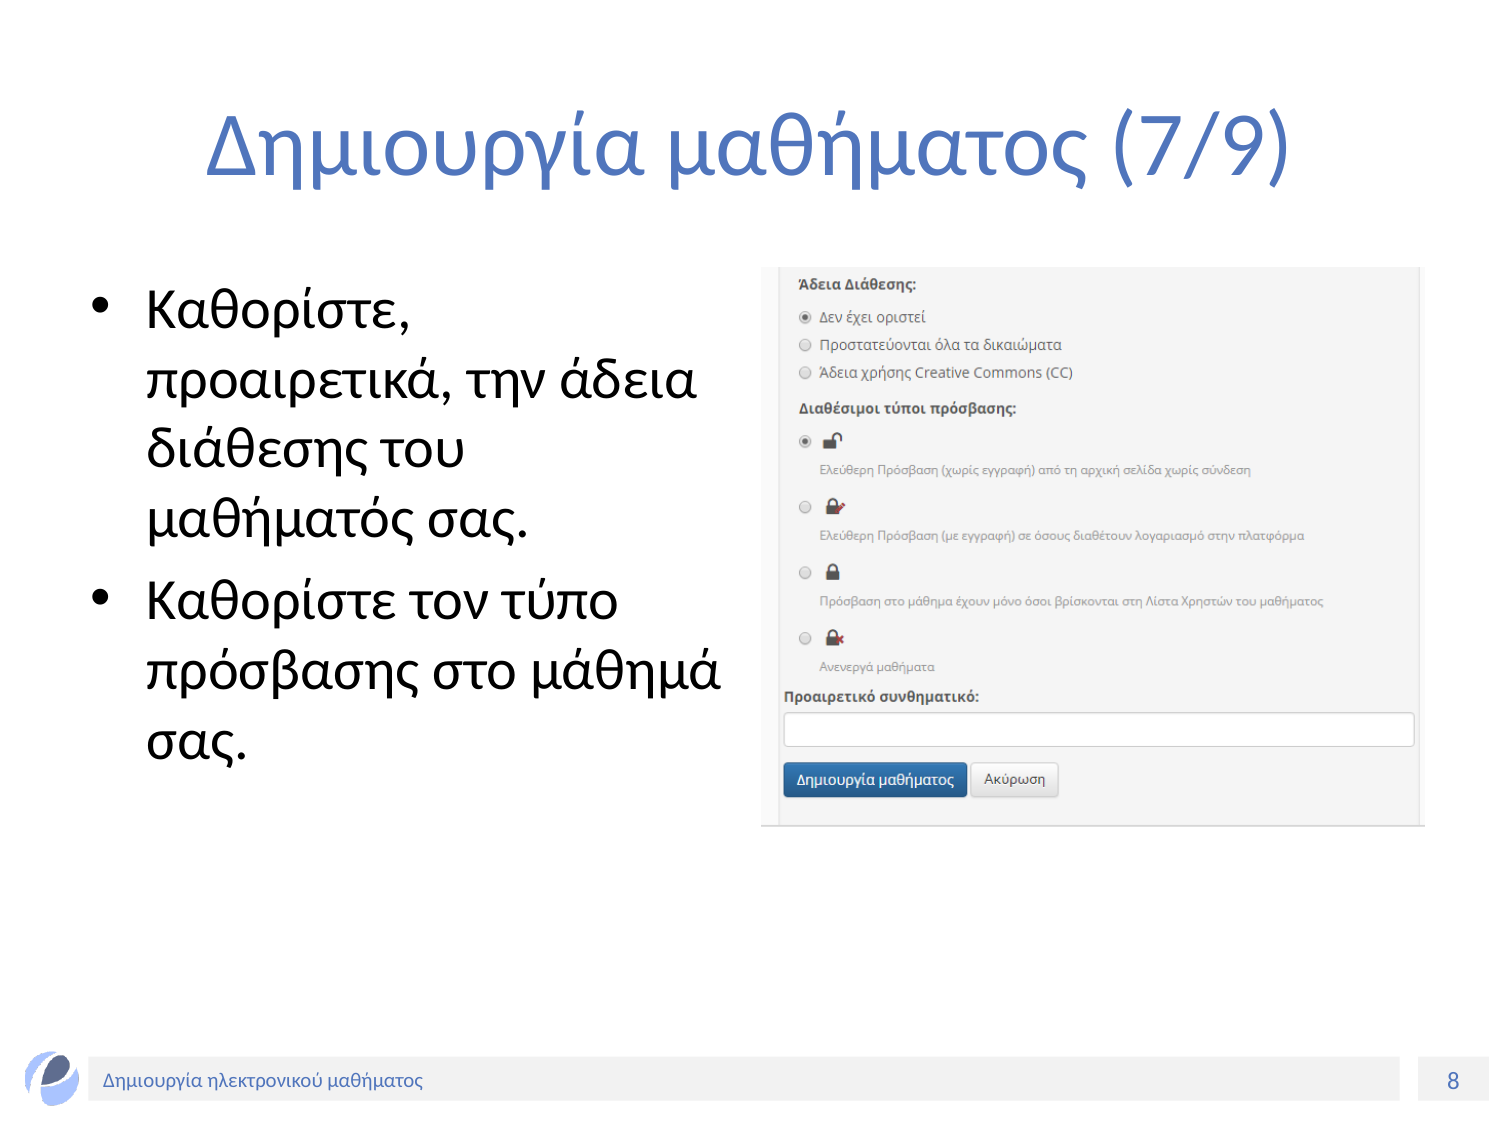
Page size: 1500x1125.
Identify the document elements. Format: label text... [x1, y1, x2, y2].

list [761, 266, 1425, 827]
list Καθορίστε, προαιρετικά, την άδεια διάθεσης του μαθήματός σας. Καθορίστε τον τύπο πρόσβασης στο μάθημά σας. [75, 262, 738, 1005]
title Δημιουργία μαθήματος (7/9) [75, 45, 1425, 233]
